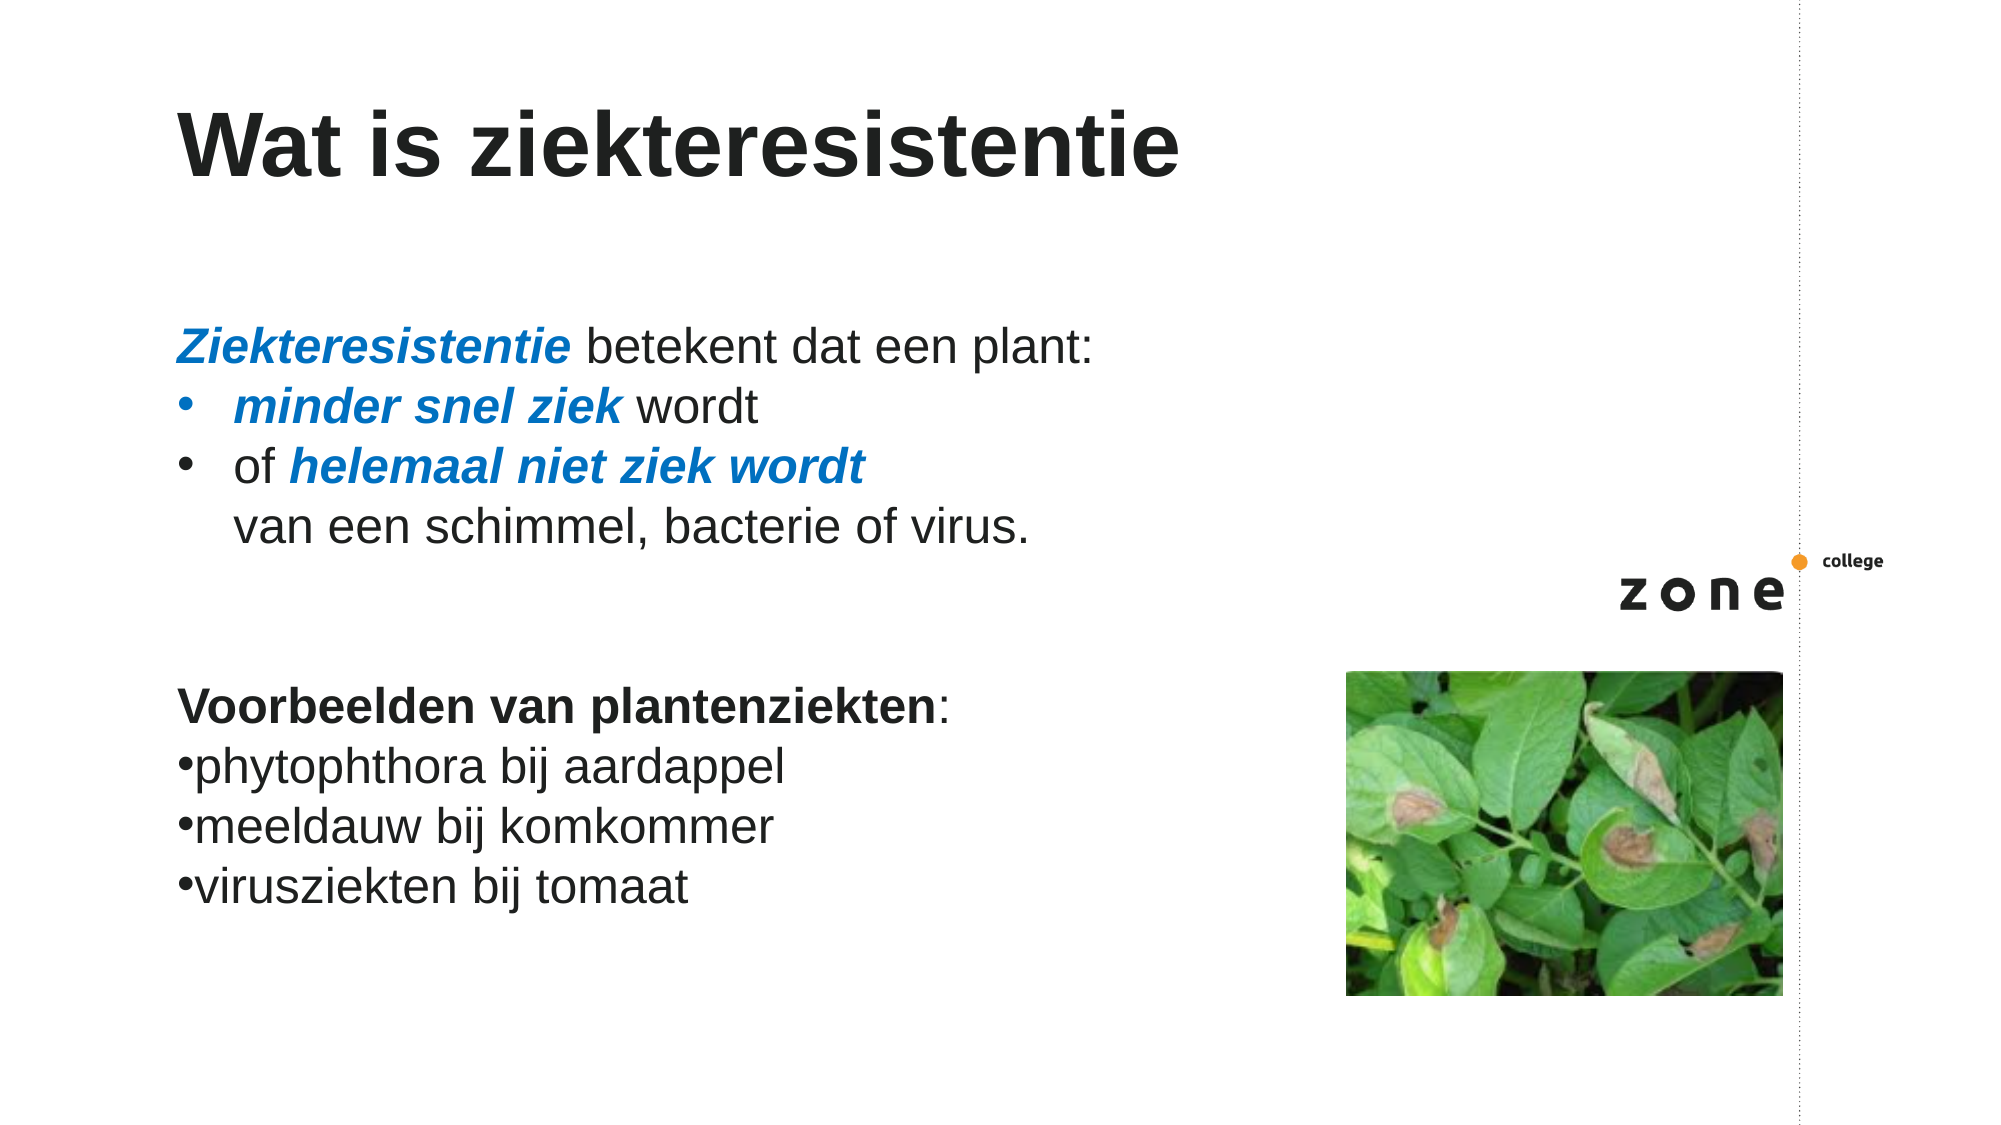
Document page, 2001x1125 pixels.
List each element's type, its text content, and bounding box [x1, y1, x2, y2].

picture [1346, 0, 2001, 1125]
list Ziekteresistentie betekent dat een plant: minder snel ziek wordt of helemaal niet ziek wordt van een schimmel, bacterie of virus. Voorbeelden van plantenziekten: phytophthora bij aardappel meeldauw bij komkommer virusziekten bij tomaat [177, 313, 1725, 1091]
title Wat is ziekteresistentie [177, 97, 1471, 261]
